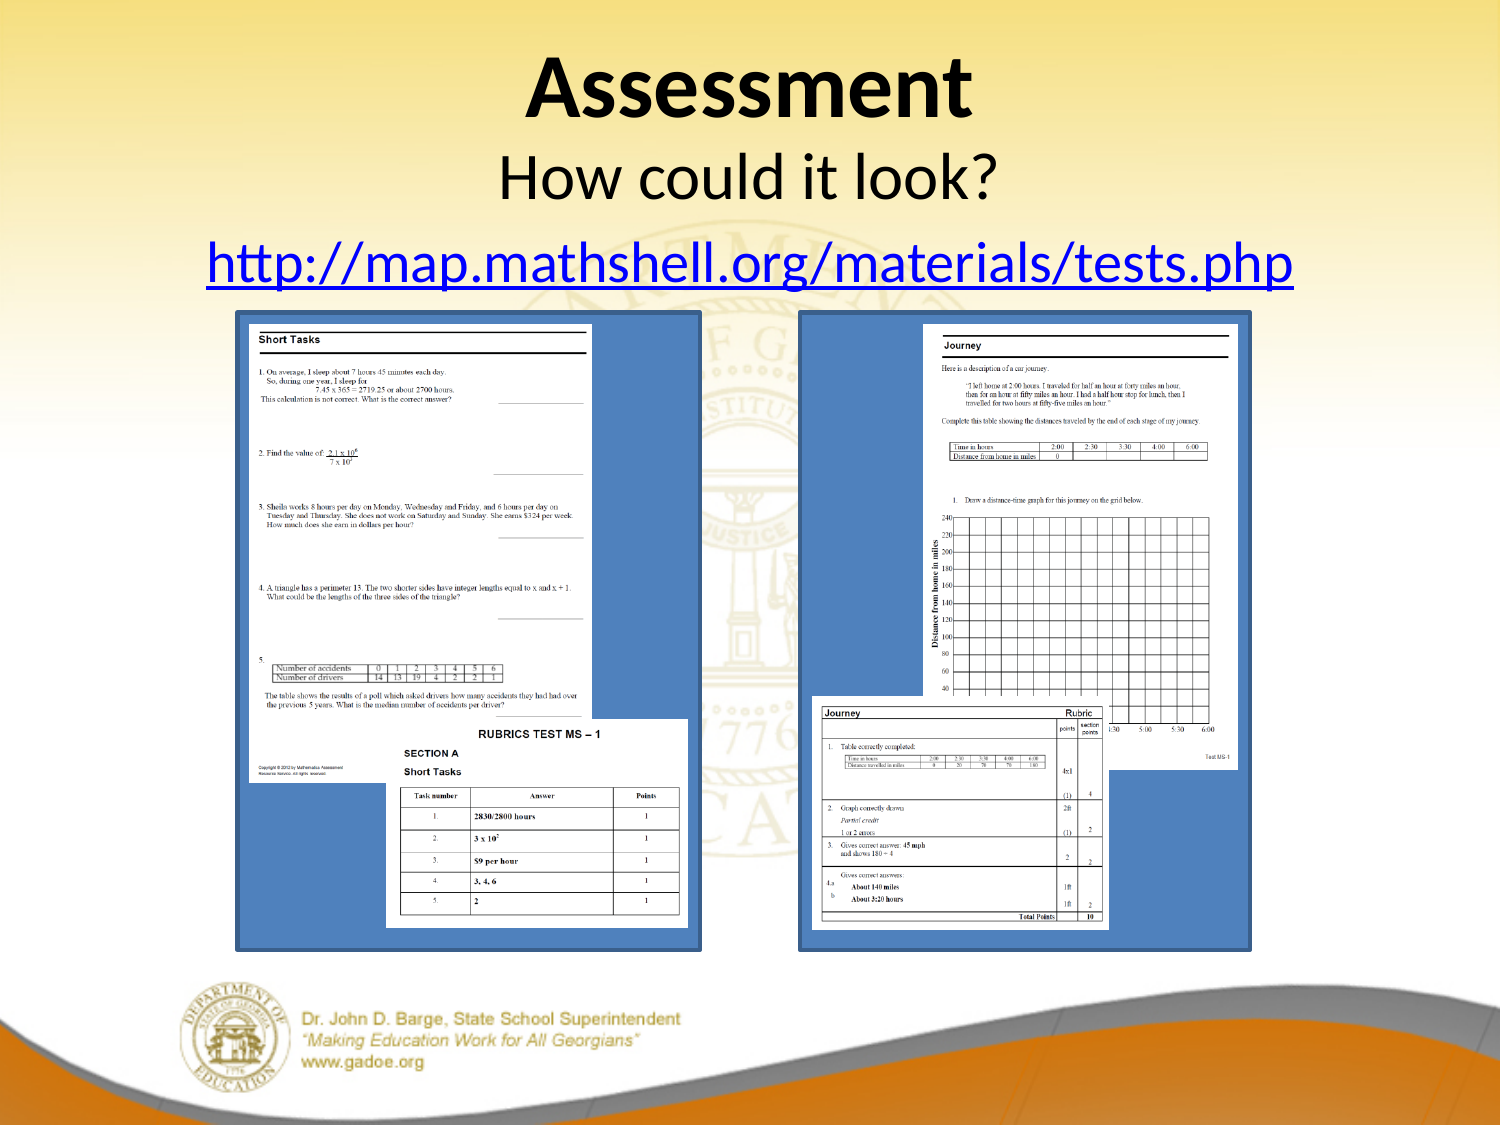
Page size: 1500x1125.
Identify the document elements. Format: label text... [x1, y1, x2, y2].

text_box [237, 312, 701, 951]
subtitle How could it look? http://map.mathshell.org/materials/tests.php [87, 124, 1413, 926]
title Assessment [112, 37, 1388, 124]
picture [0, 0, 1500, 1125]
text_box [799, 312, 1251, 951]
